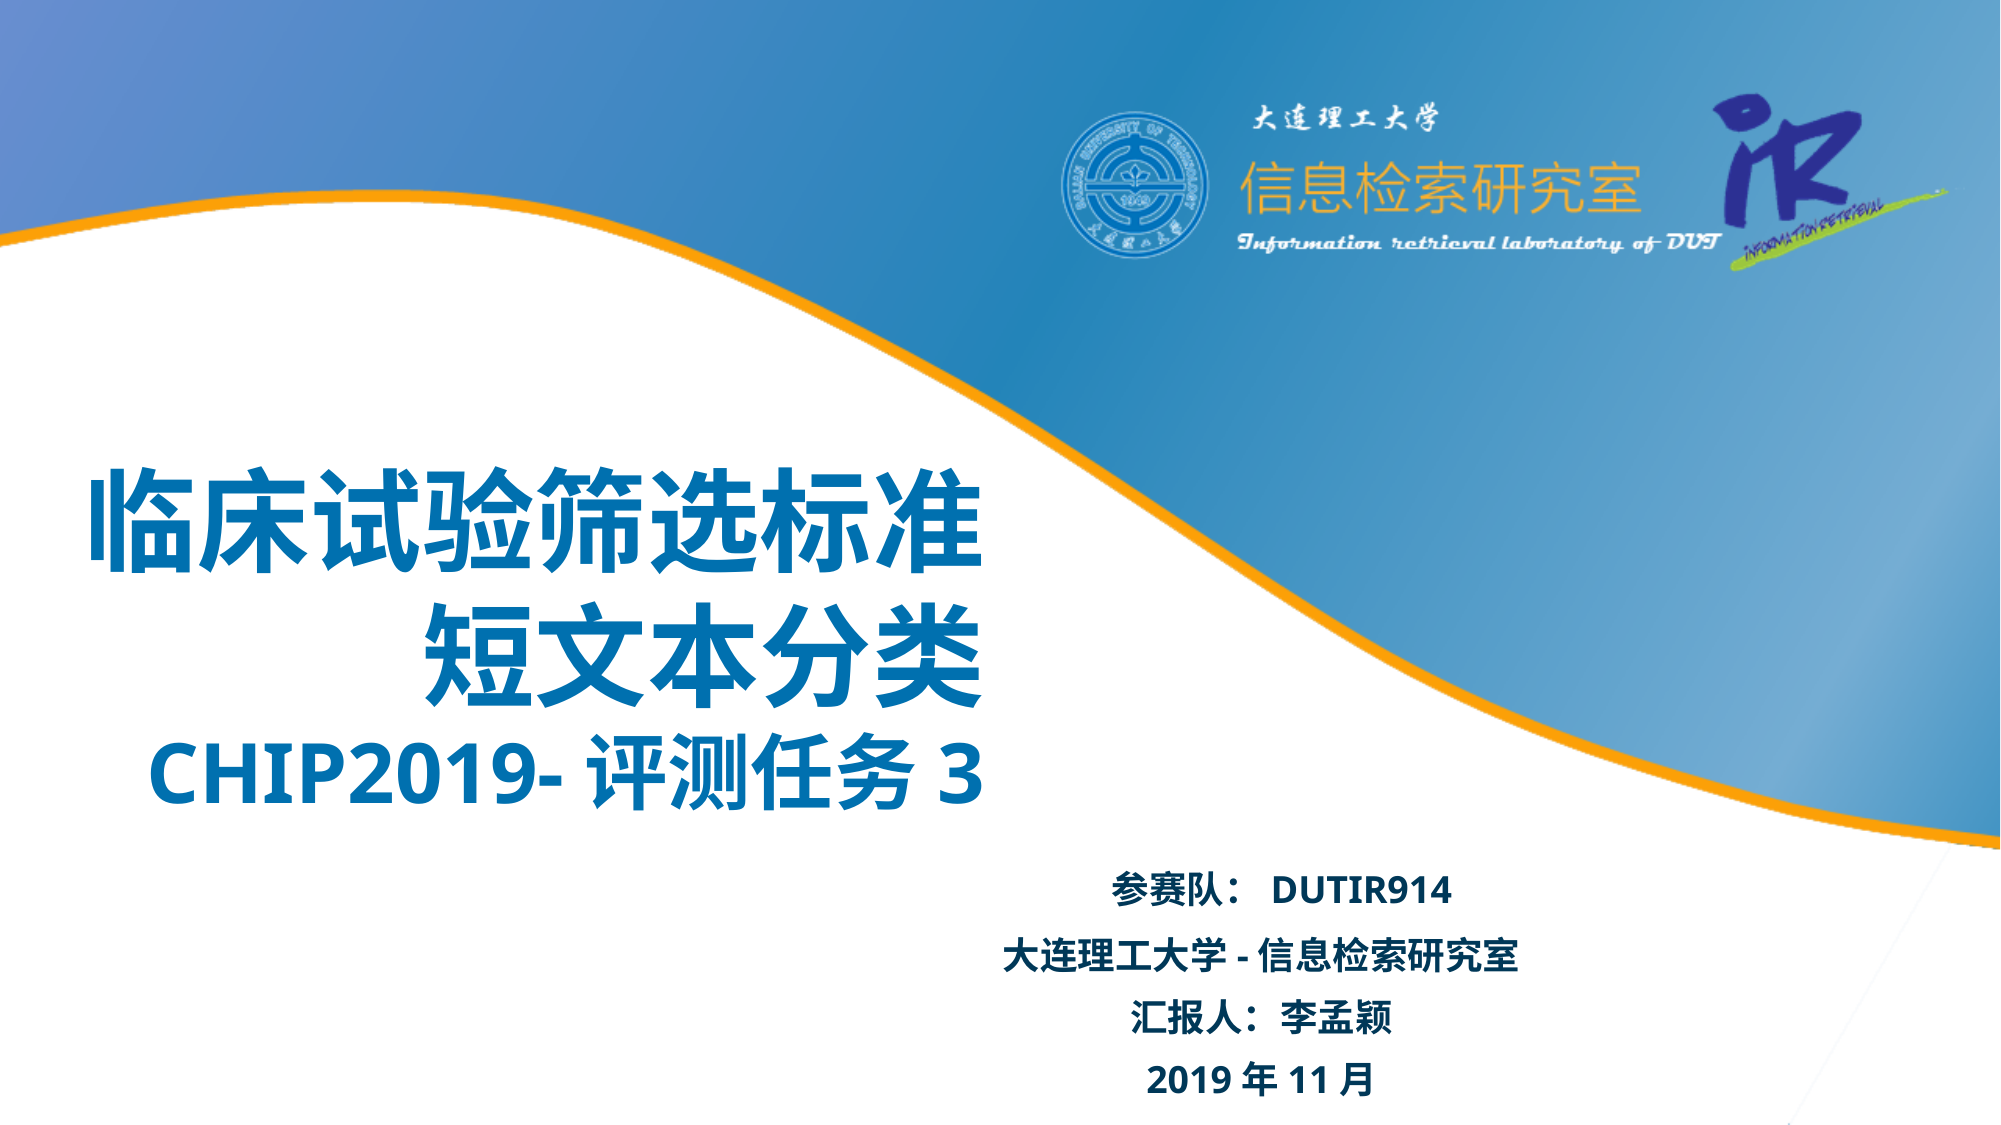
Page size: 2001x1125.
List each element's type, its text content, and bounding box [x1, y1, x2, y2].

title 临床试验筛选标准 短文本分类 CHIP2019-评测任务3 [0, 439, 1000, 1125]
picture [0, 0, 2001, 1125]
subtitle 参赛队：DUTIR914 大连理工大学-信息检索研究室 汇报人：李孟颖 2019年11月 [970, 838, 1553, 1102]
